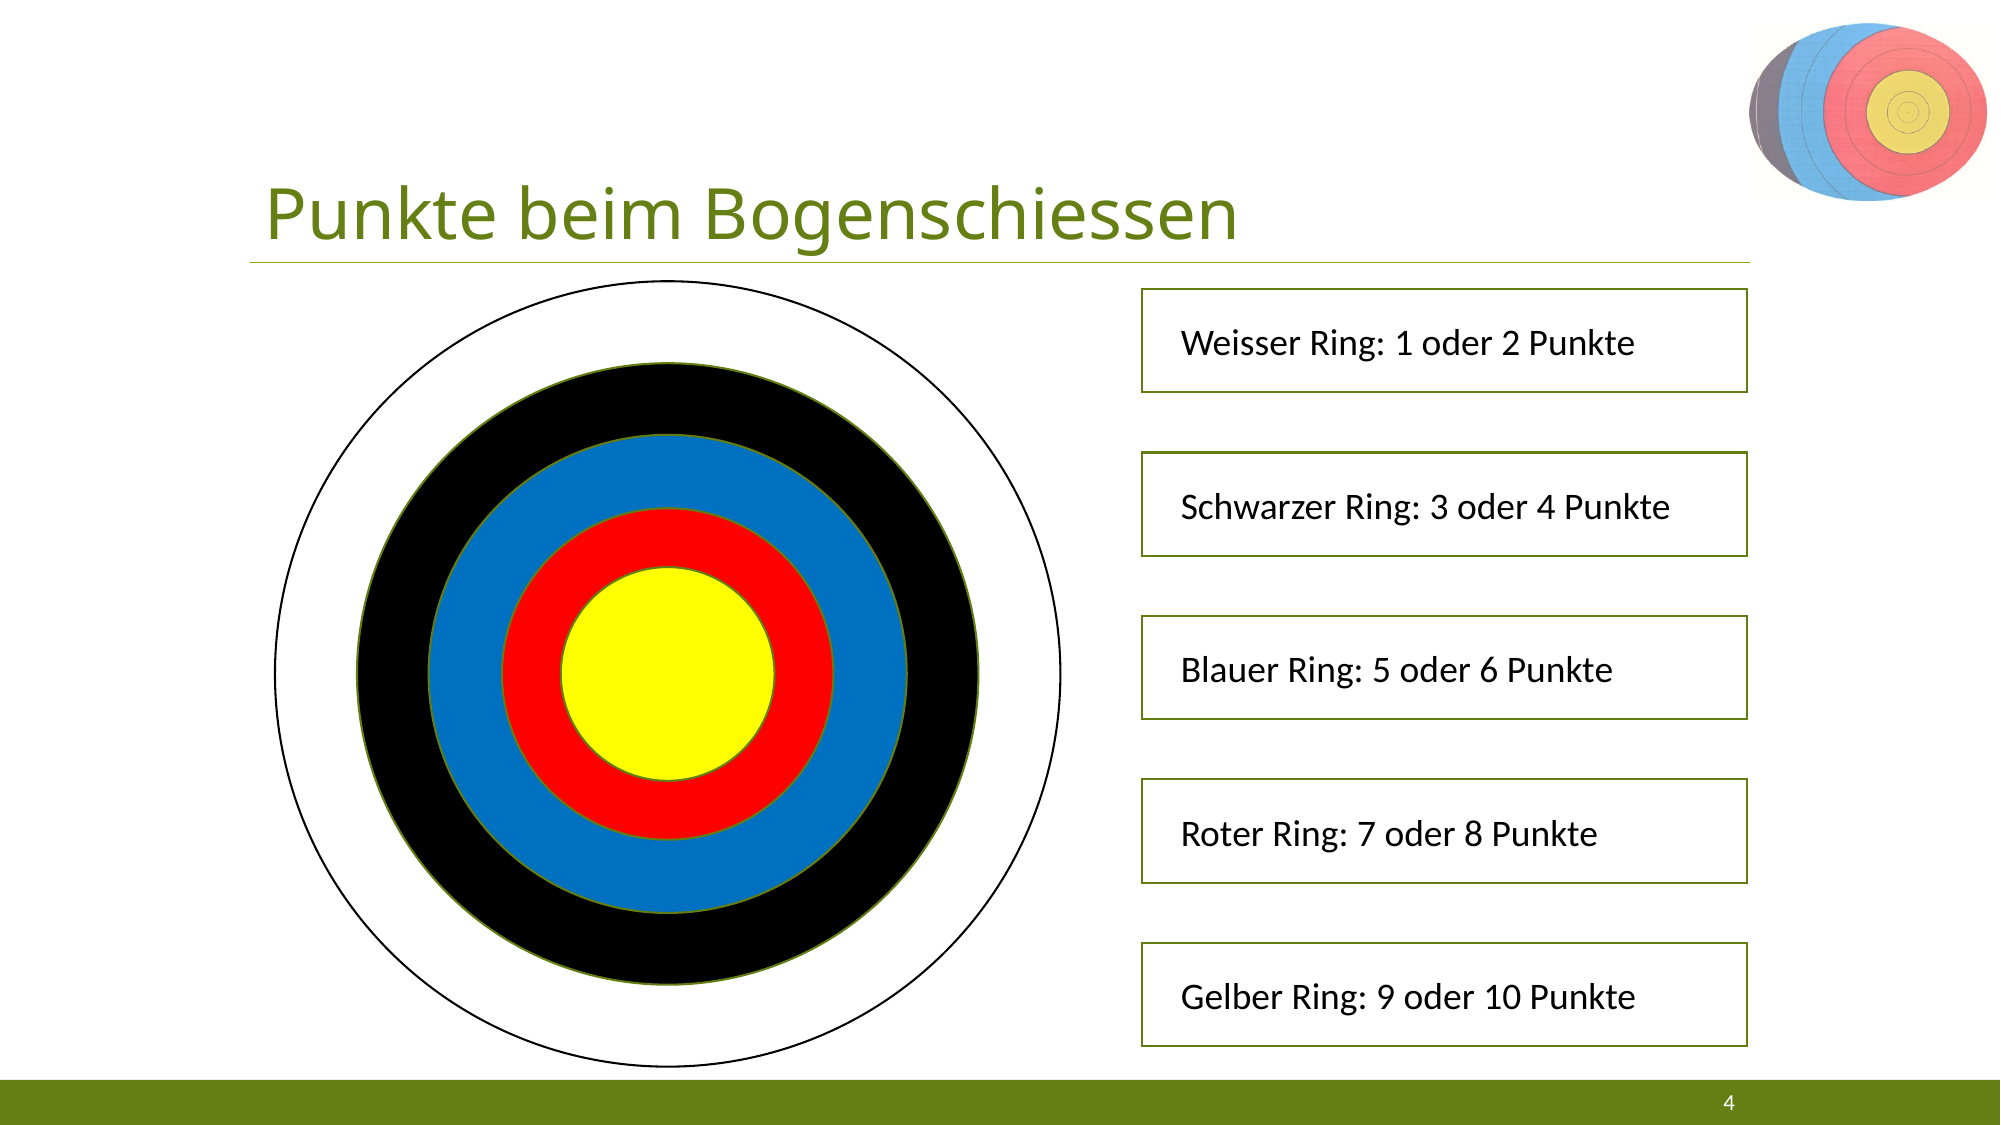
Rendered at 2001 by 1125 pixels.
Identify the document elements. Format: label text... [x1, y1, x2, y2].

slide_number 4 [1623, 1082, 1750, 1121]
text_box [500, 507, 835, 841]
text_box Roter Ring: 7 oder 8 Punkte [1141, 778, 1748, 884]
text_box [427, 433, 908, 914]
title Punkte beim Bogenschiessen [249, 75, 1750, 263]
text_box Weisser Ring: 1 oder 2 Punkte [1141, 288, 1748, 393]
text_box Schwarzer Ring: 3 oder 4 Punkte [1141, 451, 1748, 557]
text_box [559, 566, 776, 782]
text_box Blauer Ring: 5 oder 6 Punkte [1141, 615, 1748, 720]
text_box [273, 280, 1062, 1068]
text_box Gelber Ring: 9 oder 10 Punkte [1141, 942, 1748, 1047]
text_box [355, 362, 980, 986]
